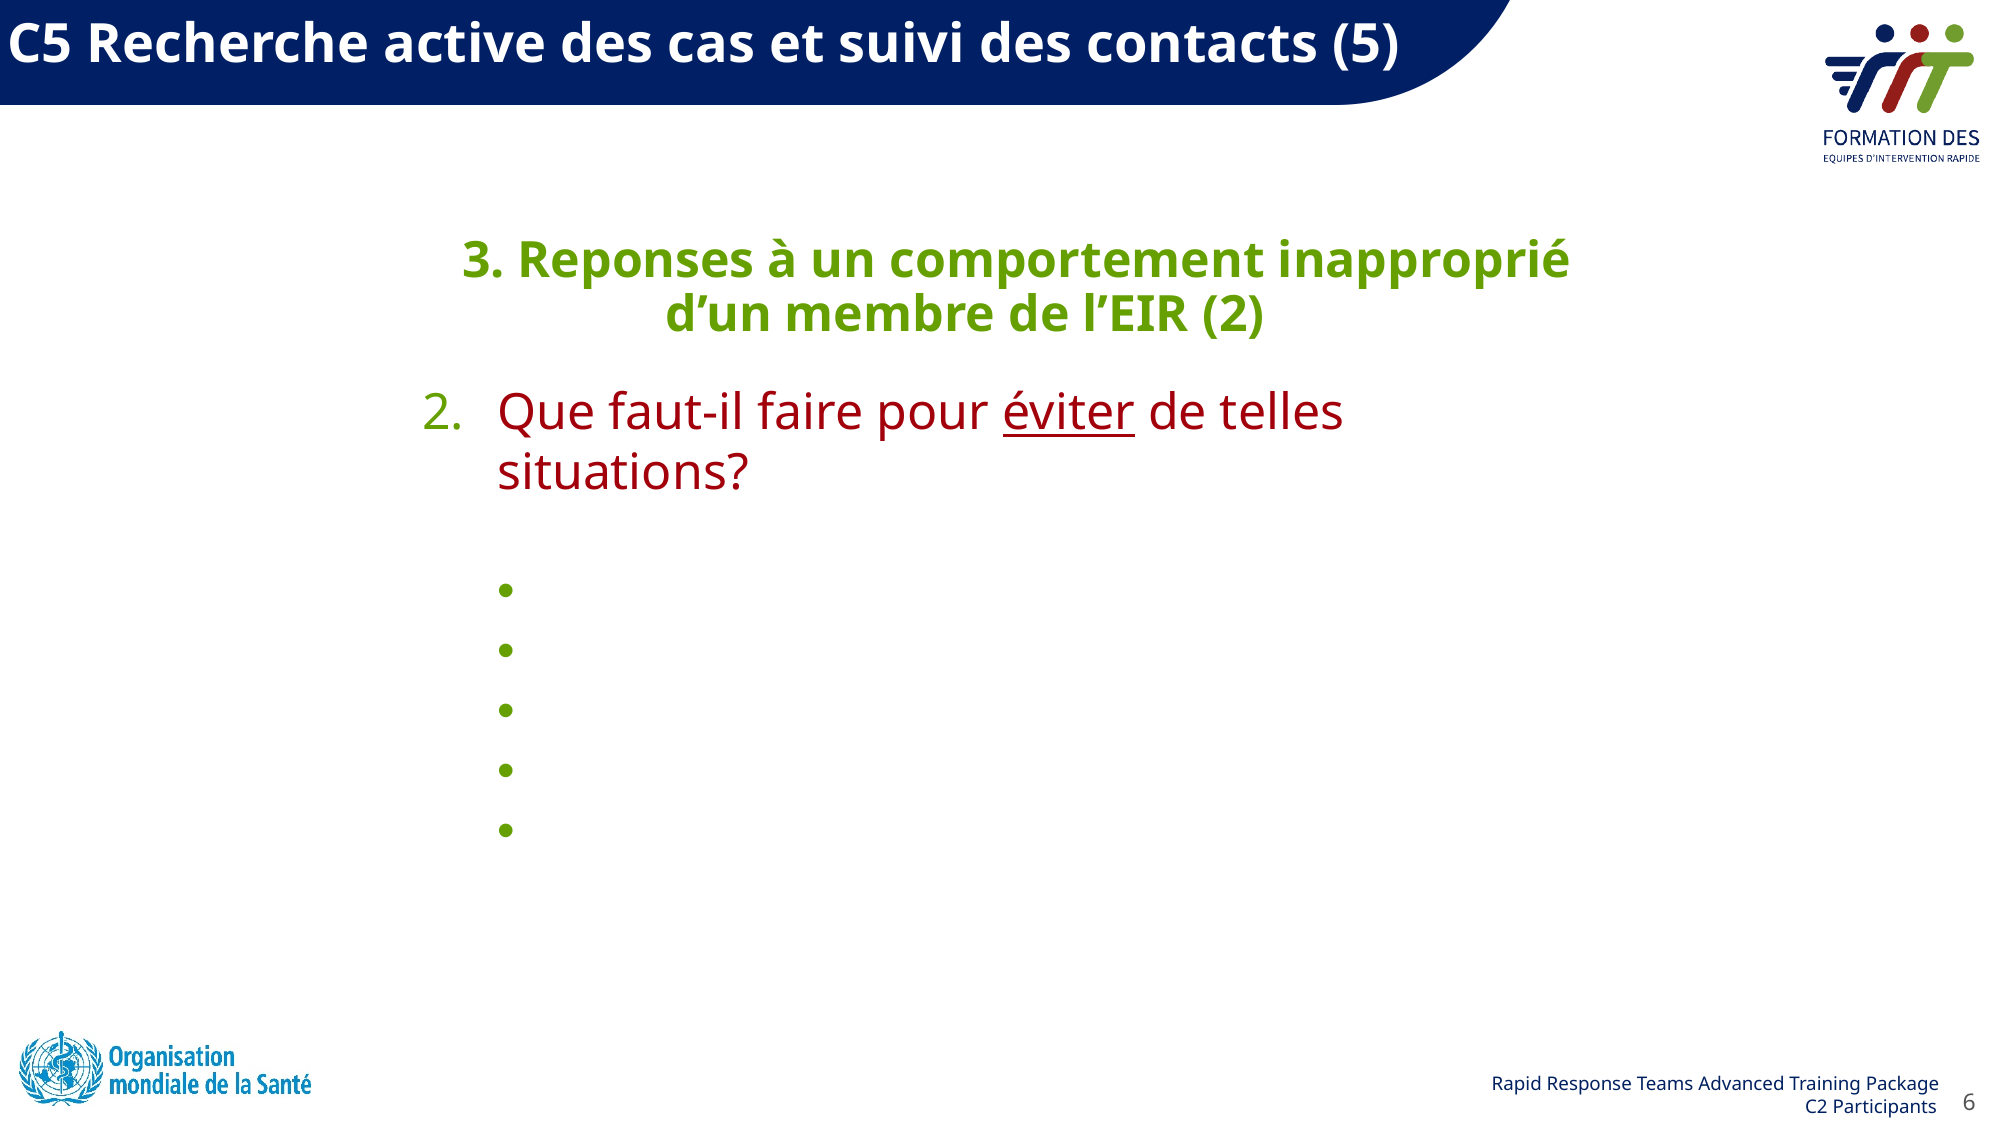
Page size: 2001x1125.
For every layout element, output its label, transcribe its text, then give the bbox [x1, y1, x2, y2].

picture [19, 1031, 311, 1106]
picture [1823, 23, 1980, 164]
list 3. Reponses à un comportement inapproprié d’un membre de l’EIR (2) [294, 226, 1636, 992]
text_box C5 Recherche active des cas et suivi des contacts (5) [0, 0, 1521, 94]
picture [0, 0, 1533, 105]
